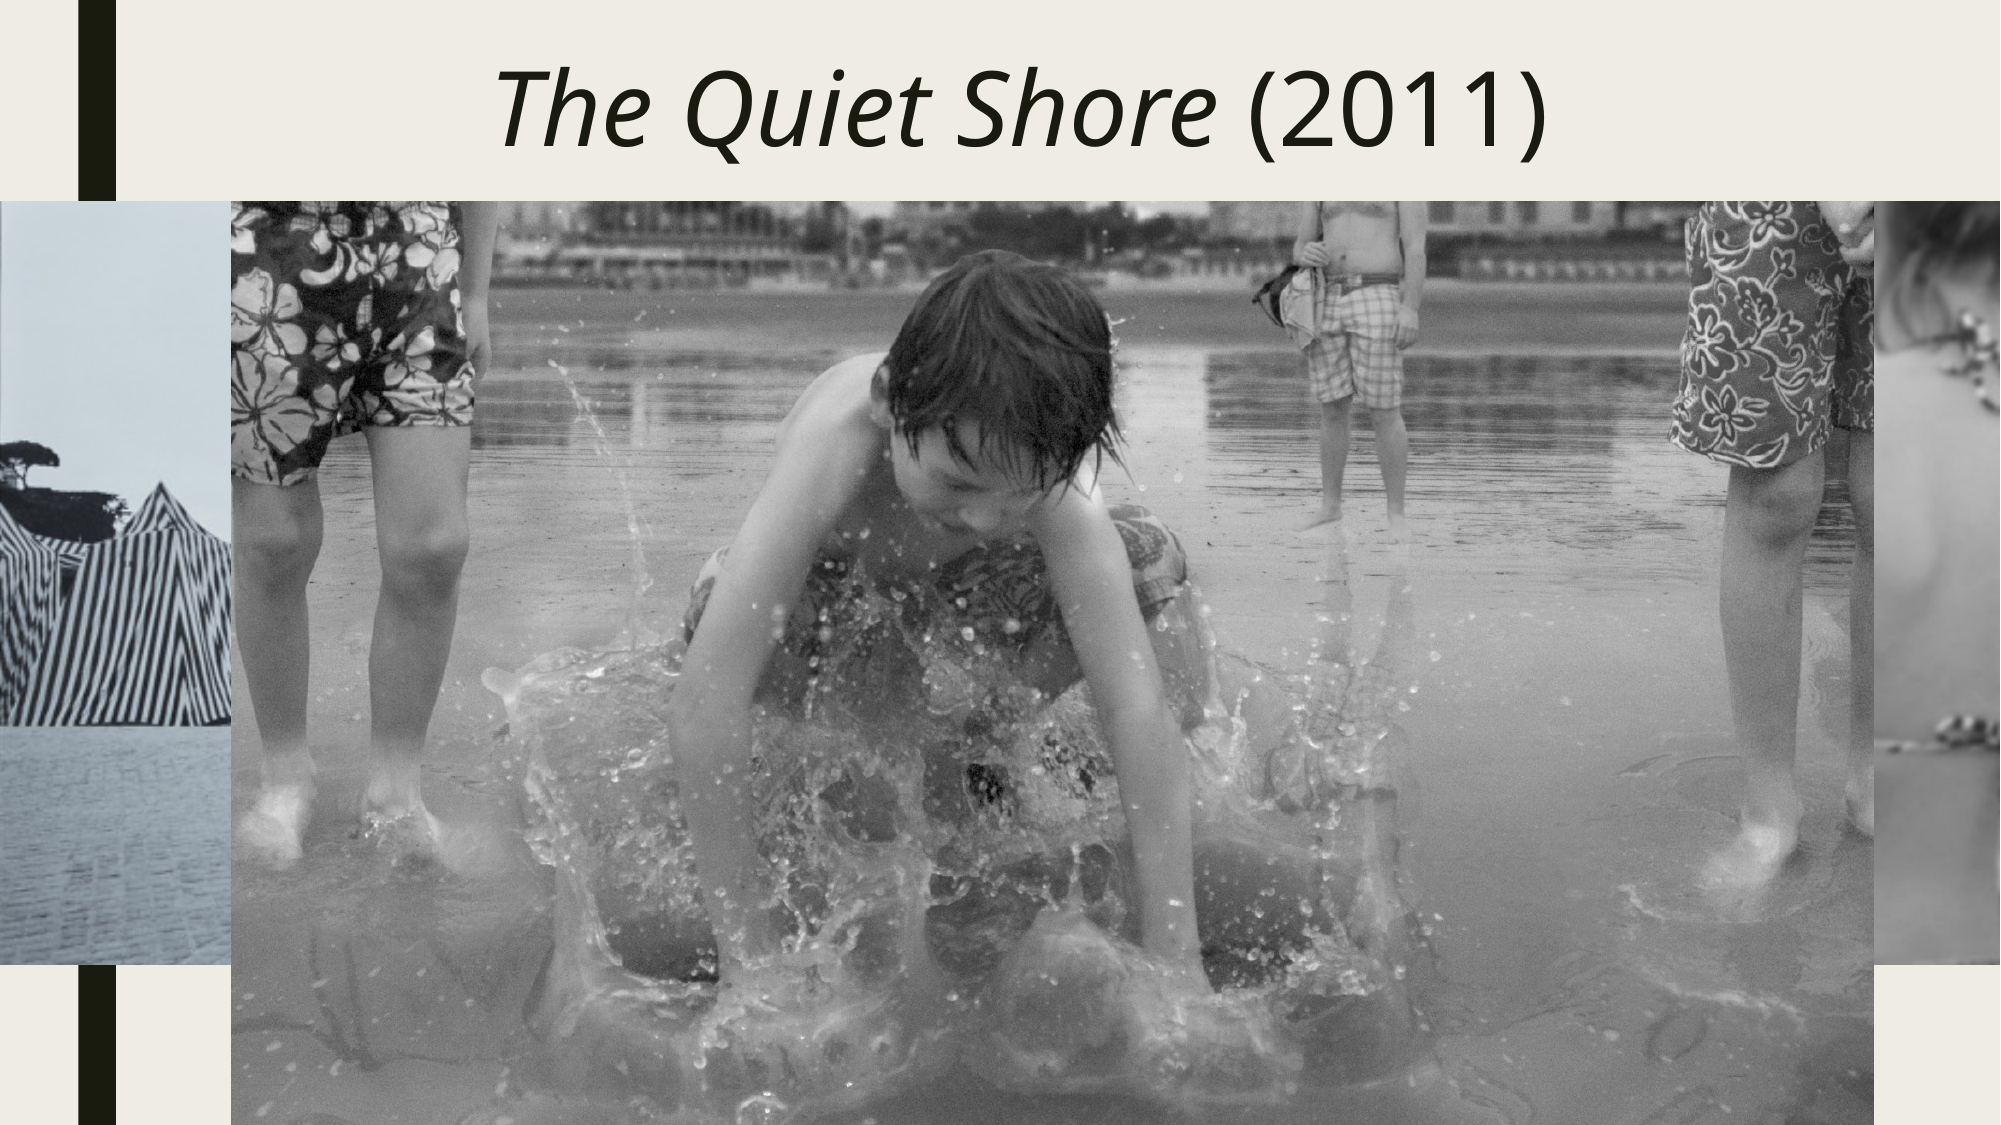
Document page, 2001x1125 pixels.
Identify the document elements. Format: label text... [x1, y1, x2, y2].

picture [0, 201, 2000, 1125]
title The Quiet Shore (2011) [231, 49, 1807, 201]
